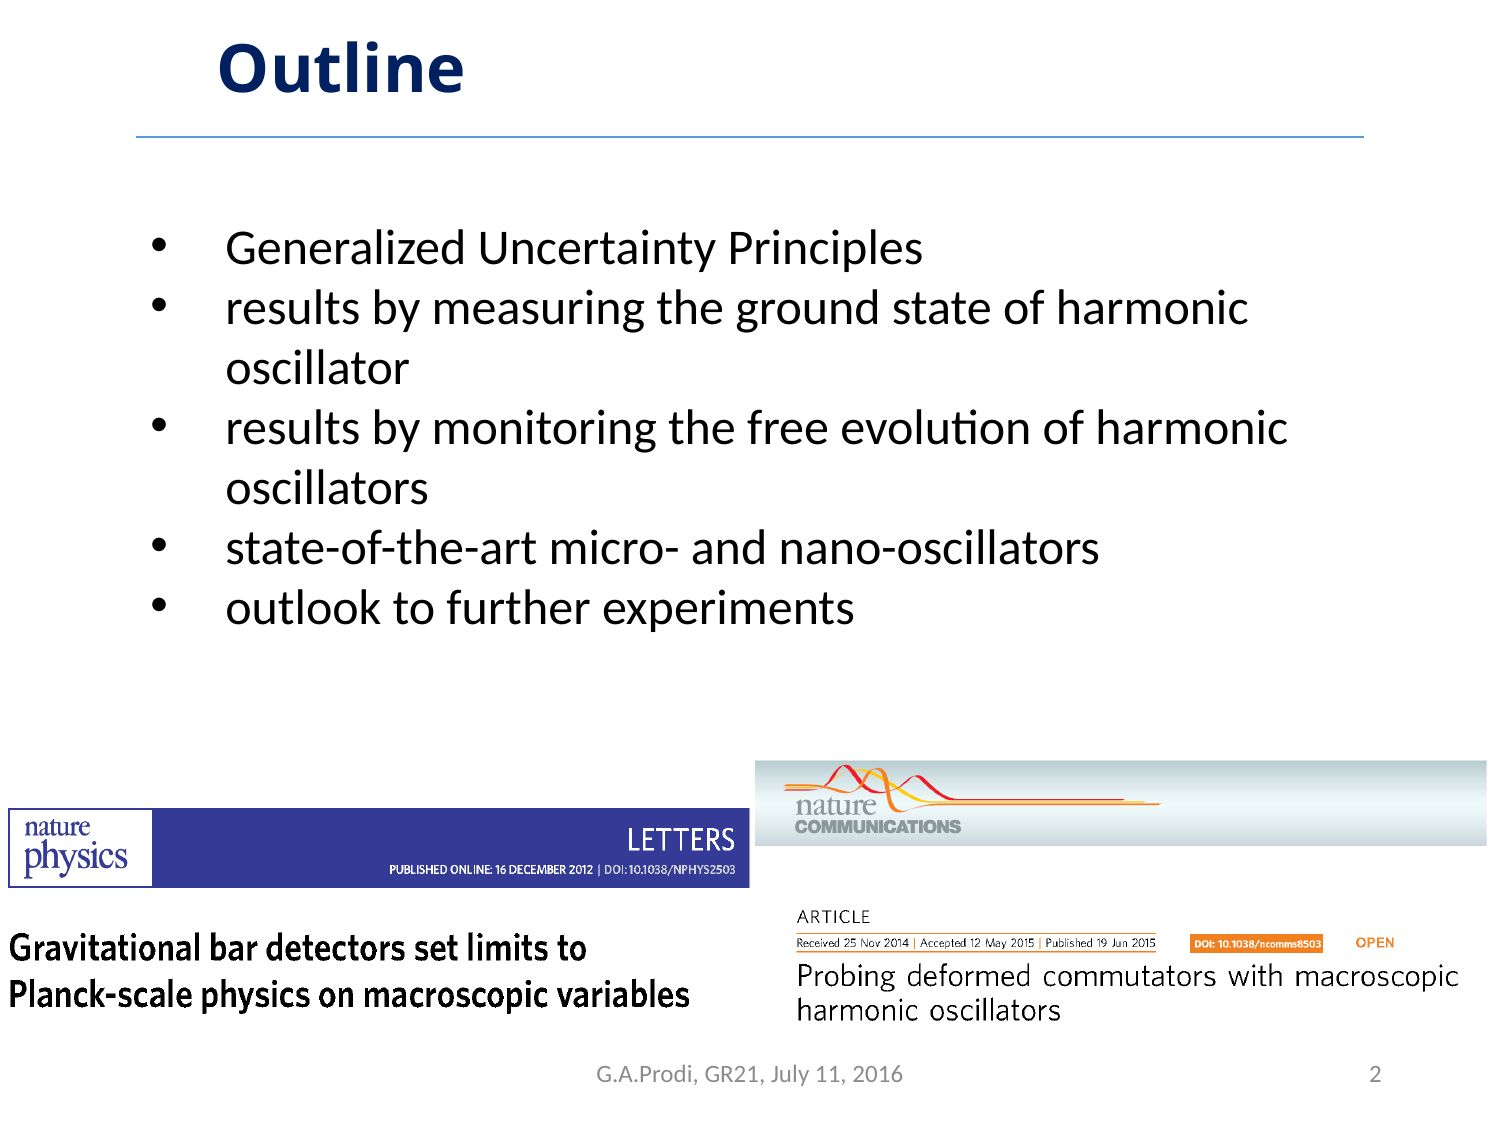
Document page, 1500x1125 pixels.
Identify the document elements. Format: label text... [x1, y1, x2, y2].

slide_number 2 [1059, 1042, 1397, 1103]
text_box Generalized Uncertainty Principles results by measuring the ground state of harmonic oscillator results by monitoring the free evolution of harmonic oscillators state-of-the-art micro- and nano-oscillators outlook to further experiments [135, 206, 1365, 642]
footer G.A.Prodi, GR21, July 11, 2016 [496, 1042, 1004, 1103]
picture [1, 802, 754, 1026]
text_box Outline [202, 18, 1298, 114]
picture [755, 755, 1487, 1037]
